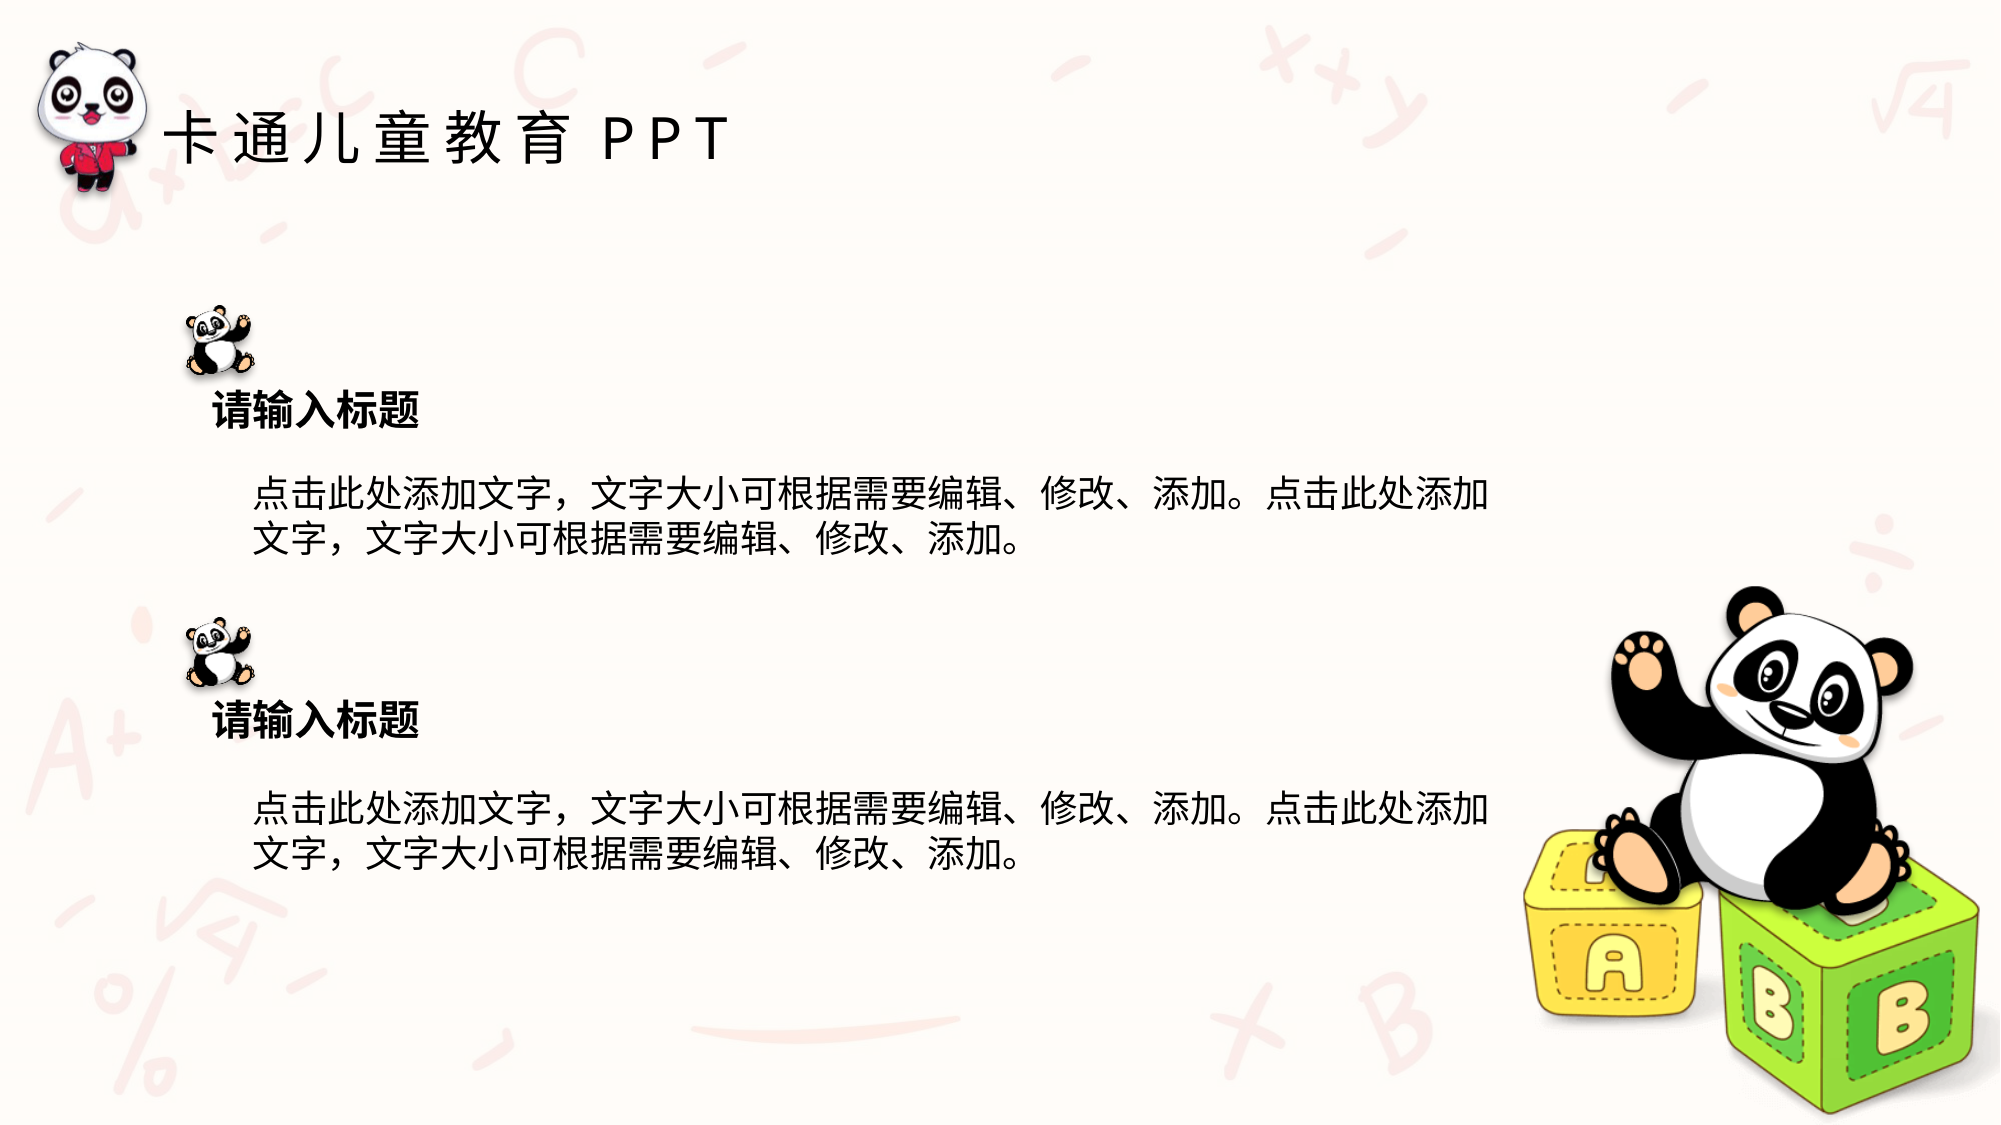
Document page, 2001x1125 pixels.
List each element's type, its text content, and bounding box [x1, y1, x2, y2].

picture [1502, 583, 2000, 1125]
text_box 卡通儿童教育PPT [153, 94, 759, 179]
text_box 点击此处添加文字，文字大小可根据需要编辑、修改、添加。点击此处添加文字，文字大小可根据需要编辑、修改、添加。 [238, 462, 1520, 568]
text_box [186, 304, 446, 442]
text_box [186, 616, 446, 753]
picture [33, 31, 153, 196]
text_box 点击此处添加文字，文字大小可根据需要编辑、修改、添加。点击此处添加文字，文字大小可根据需要编辑、修改、添加。 [238, 777, 1520, 883]
